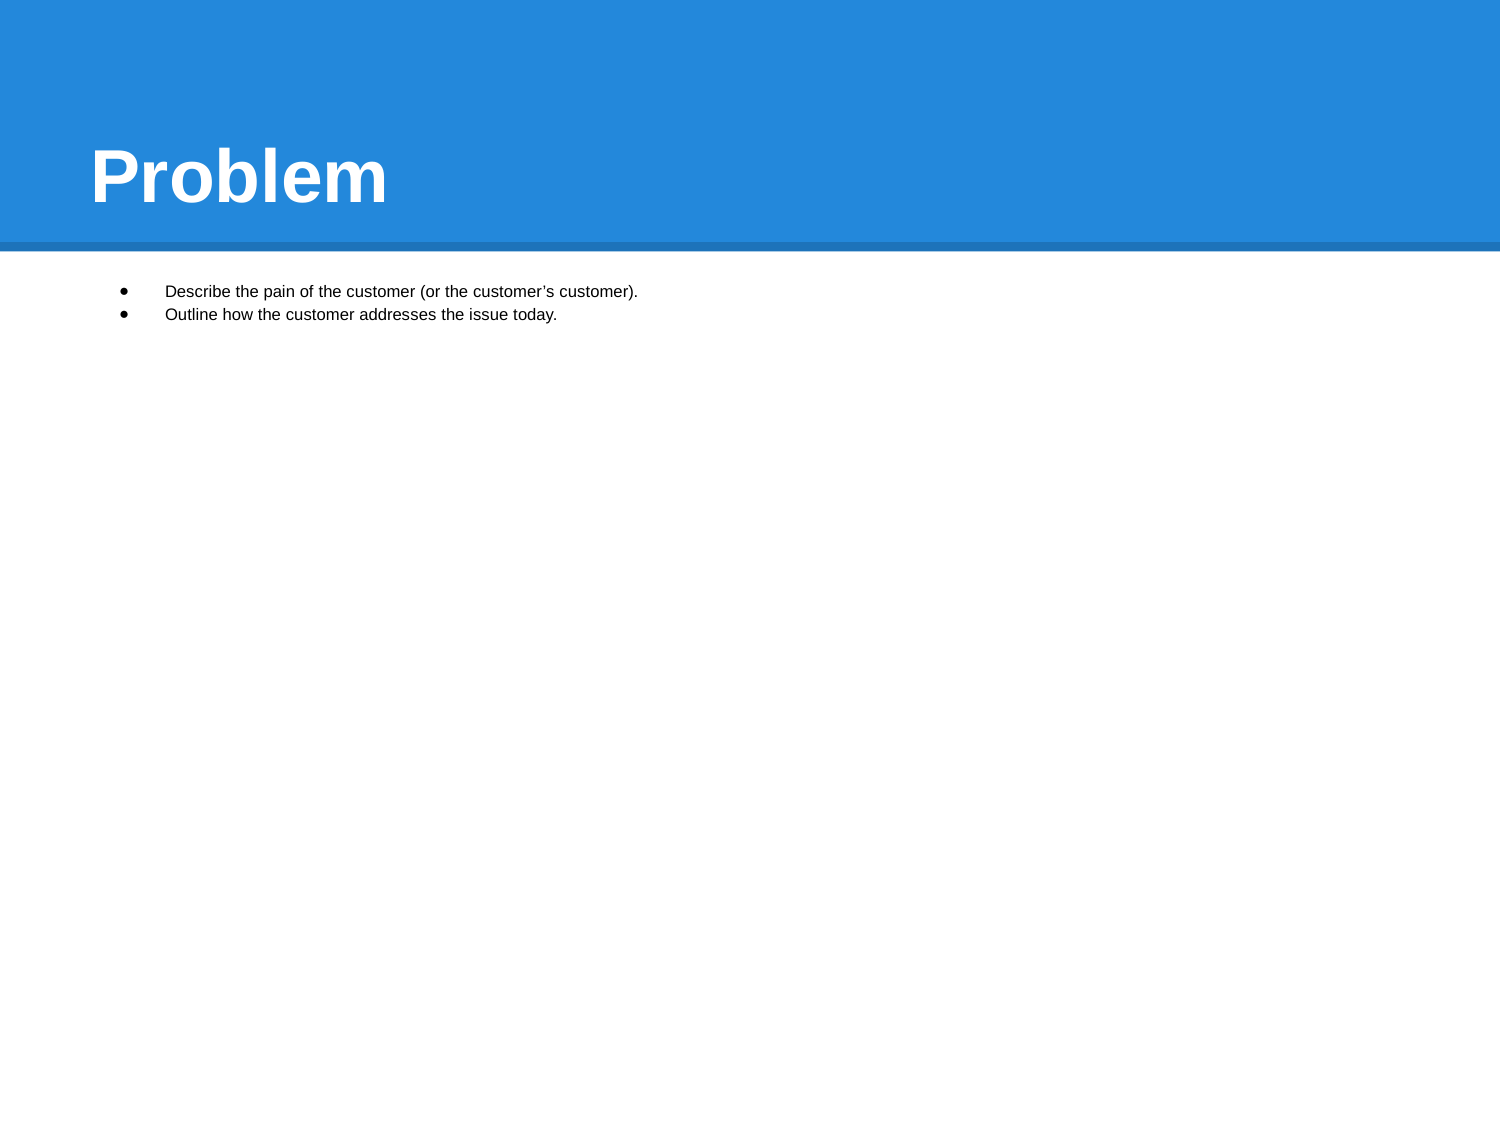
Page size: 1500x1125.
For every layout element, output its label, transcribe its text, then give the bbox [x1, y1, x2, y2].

title Problem [75, 45, 1425, 233]
list Describe the pain of the customer (or the customer’s customer). Outline how the customer addresses the issue today. [75, 262, 1425, 1078]
